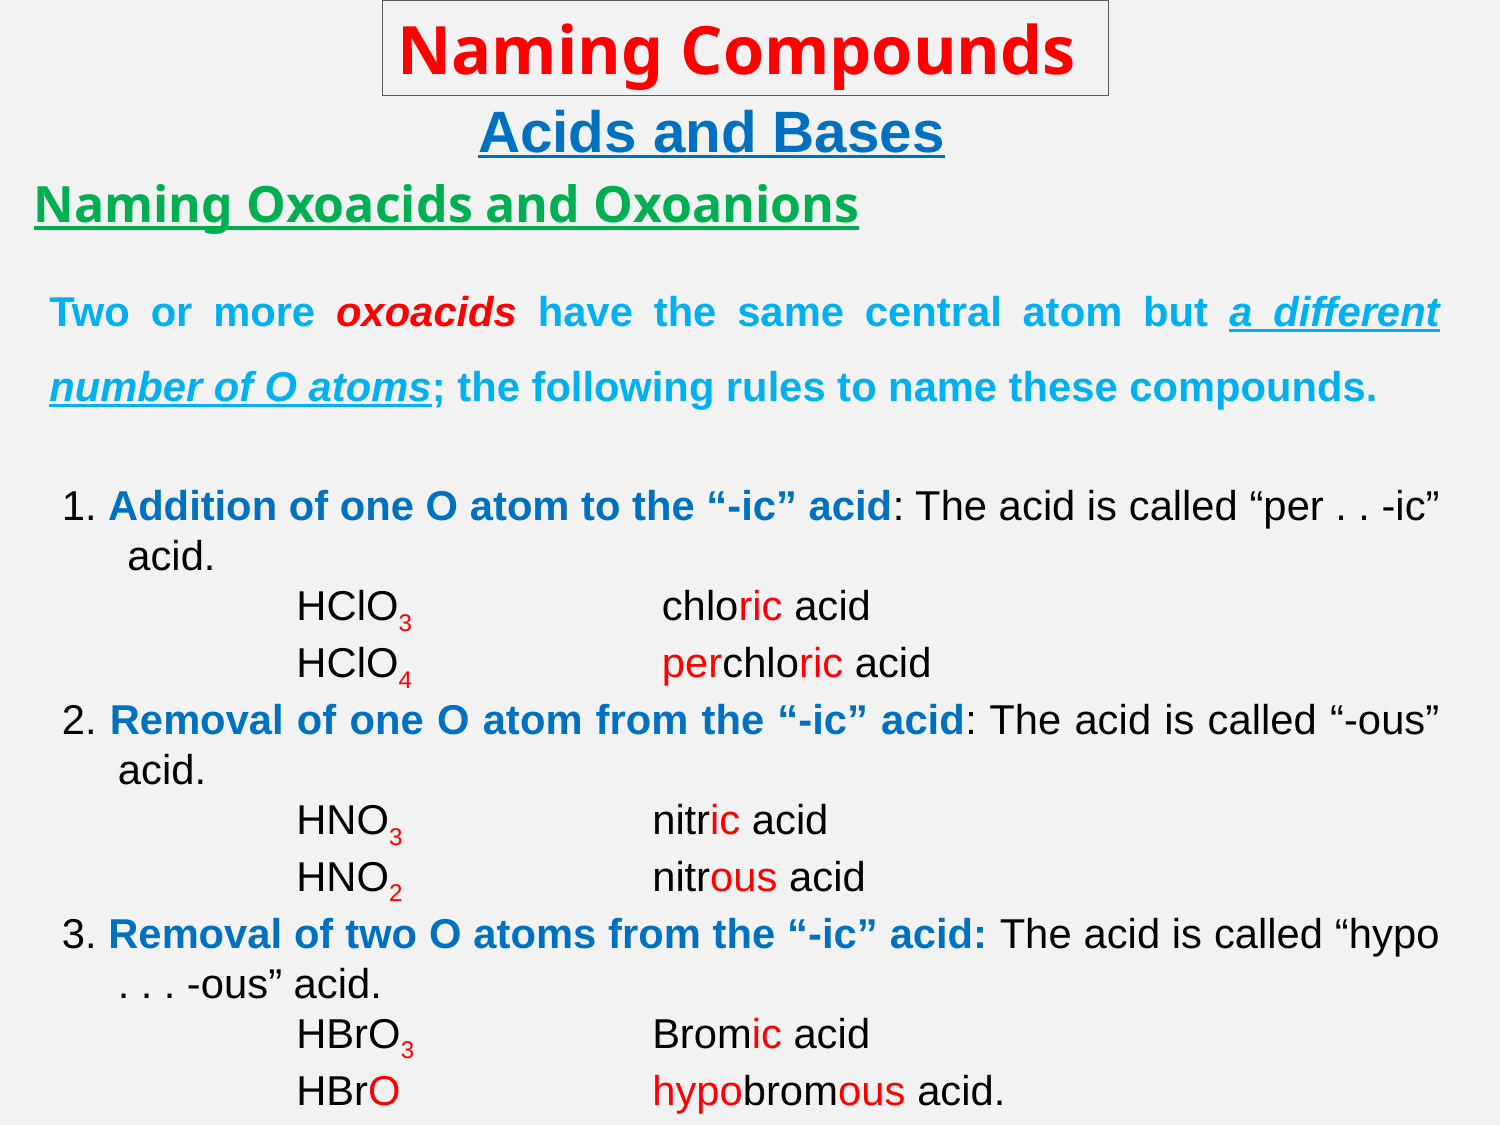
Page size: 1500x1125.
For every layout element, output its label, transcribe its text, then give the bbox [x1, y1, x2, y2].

text_box Two or more oxoacids have the same central atom but a different number of O atoms; the following rules to name these compounds. [34, 252, 1455, 418]
text_box 1. Addition of one O atom to the “-ic” acid: The acid is called “per . . -ic” acid. HClO3 chloric acid HClO4 perchloric acid 2. Removal of one O atom from the “-ic” acid: The acid is called “-ous” acid. HNO3 nitric acid HNO2 nitrous acid 3. Removal of two O atoms from the “-ic” acid: The acid is called “hypo . . . -ous” acid. HBrO3 Bromic acid HBrO hypobromous acid. [47, 471, 1455, 1121]
text_box Naming Compounds [382, 0, 1109, 96]
text_box Acids and Bases [463, 86, 961, 171]
text_box Naming Oxoacids and Oxoanions [18, 164, 874, 240]
